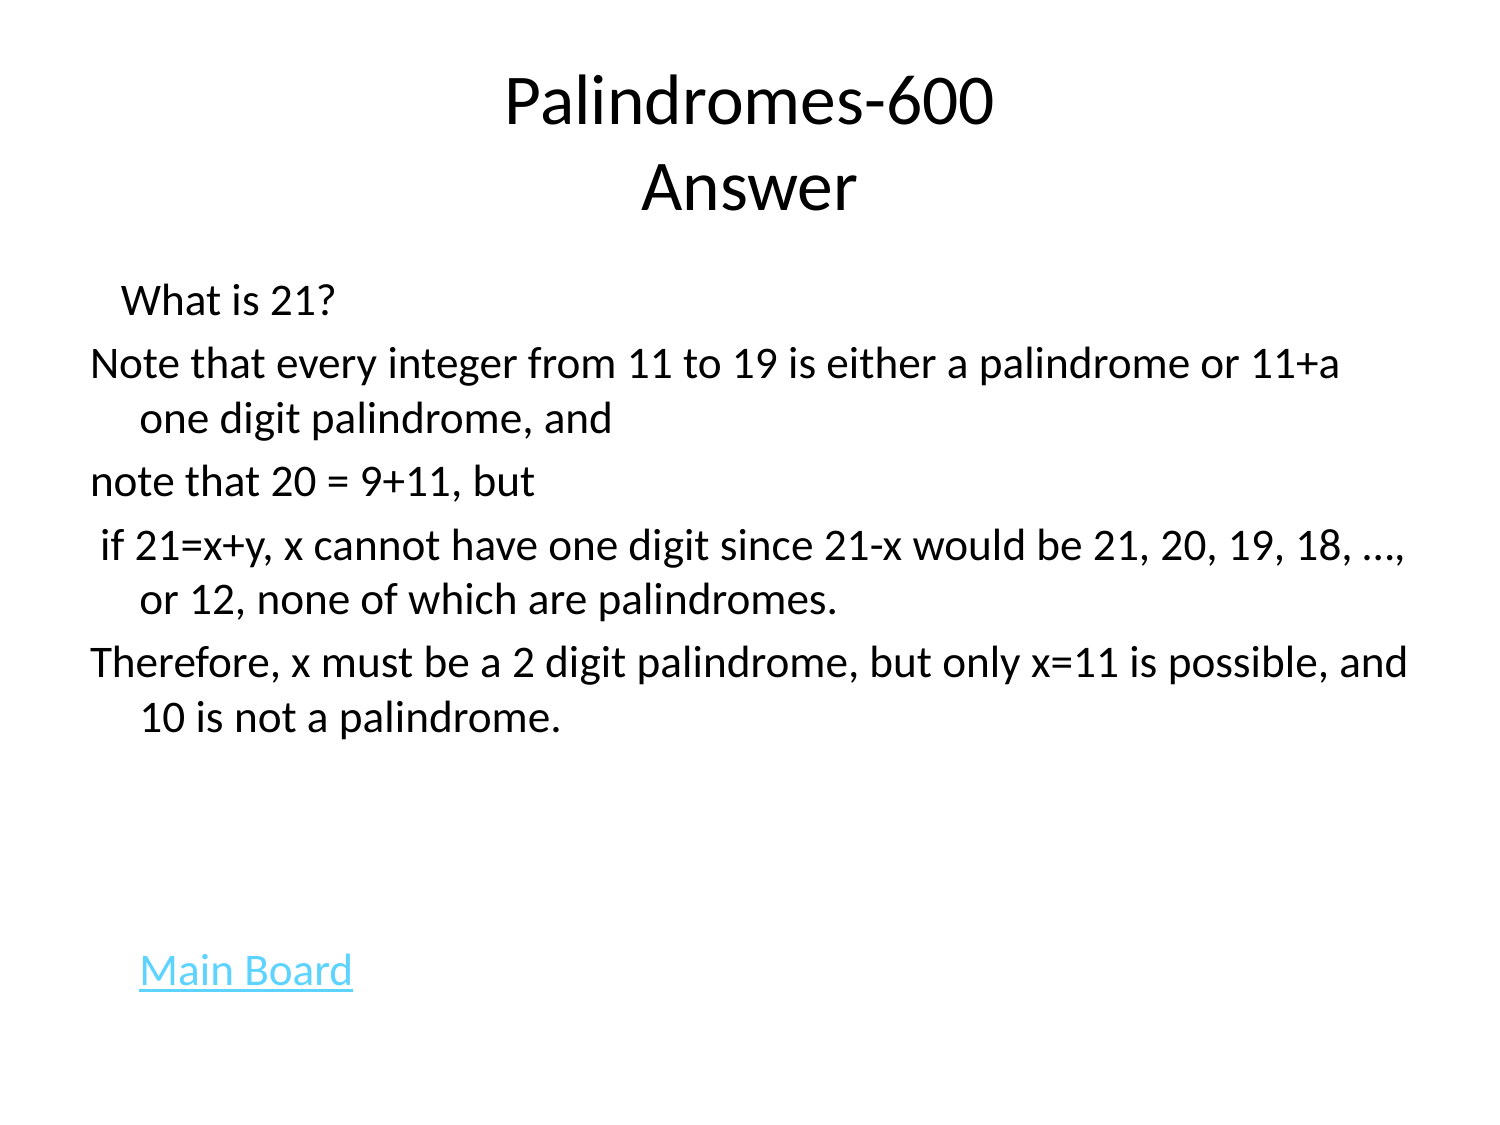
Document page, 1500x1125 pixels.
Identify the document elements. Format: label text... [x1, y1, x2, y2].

list What is 21? Note that every integer from 11 to 19 is either a palindrome or 11+a one digit palindrome, and note that 20 = 9+11, but if 21=x+y, x cannot have one digit since 21-x would be 21, 20, 19, 18, …, or 12, none of which are palindromes. Therefore, x must be a 2 digit palindrome, but only x=11 is possible, and 10 is not a palindrome. Main Board [75, 262, 1425, 1005]
title Palindromes-600 Answer [75, 45, 1425, 233]
